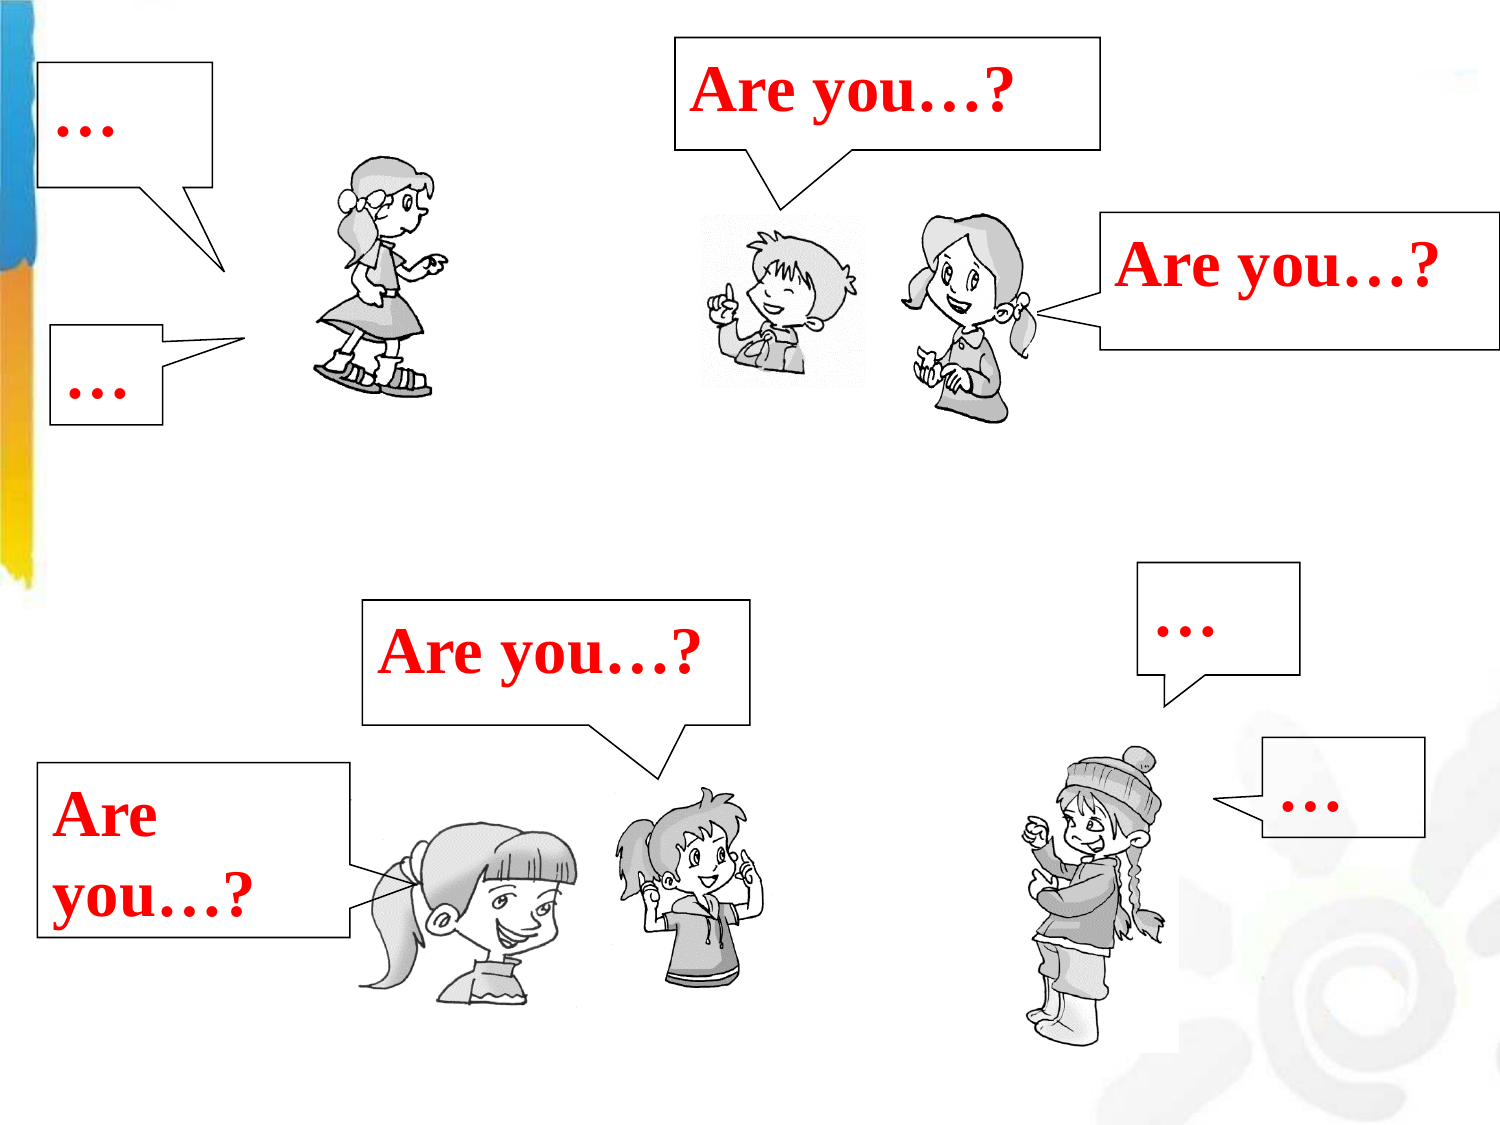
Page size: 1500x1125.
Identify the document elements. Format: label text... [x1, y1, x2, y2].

text_box … [1137, 562, 1300, 707]
text_box Are you…? [37, 762, 350, 938]
picture [0, 0, 1500, 1125]
text_box Are you…? [675, 37, 1101, 210]
text_box Are you…? [362, 600, 750, 780]
text_box Are you…? [1041, 212, 1500, 350]
text_box … [37, 62, 225, 272]
text_box … [50, 324, 245, 425]
text_box … [1213, 737, 1425, 838]
